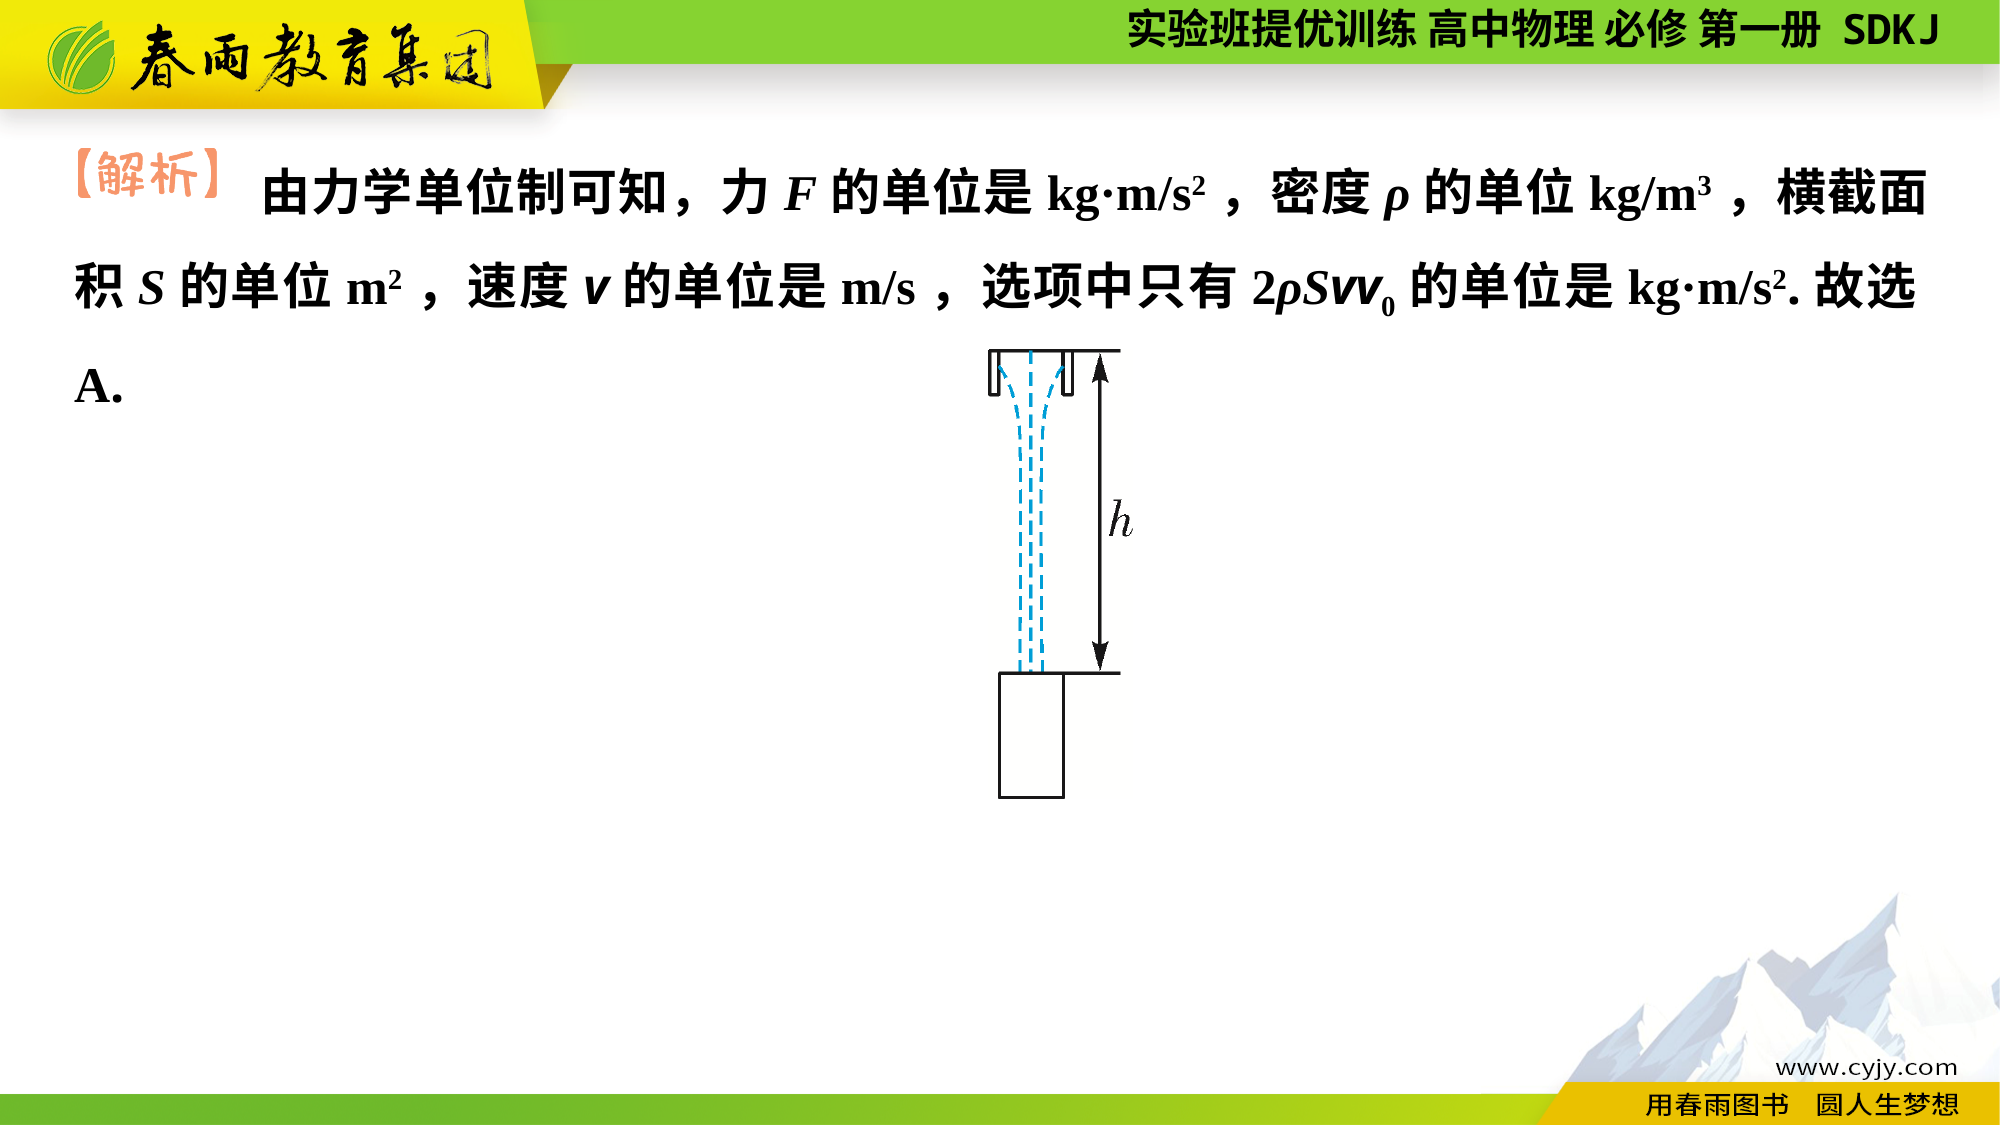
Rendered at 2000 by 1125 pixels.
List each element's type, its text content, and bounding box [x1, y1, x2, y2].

list 由力学单位制可知，力F的单位是kg·m/s2，密度ρ的单位kg/m3，横截面积S的单位m2，速度v的单位是m/s，选项中只有2ρSvv0的单位是kg·m/s2.故选A. [59, 122, 1944, 320]
picture [0, 0, 2000, 1125]
